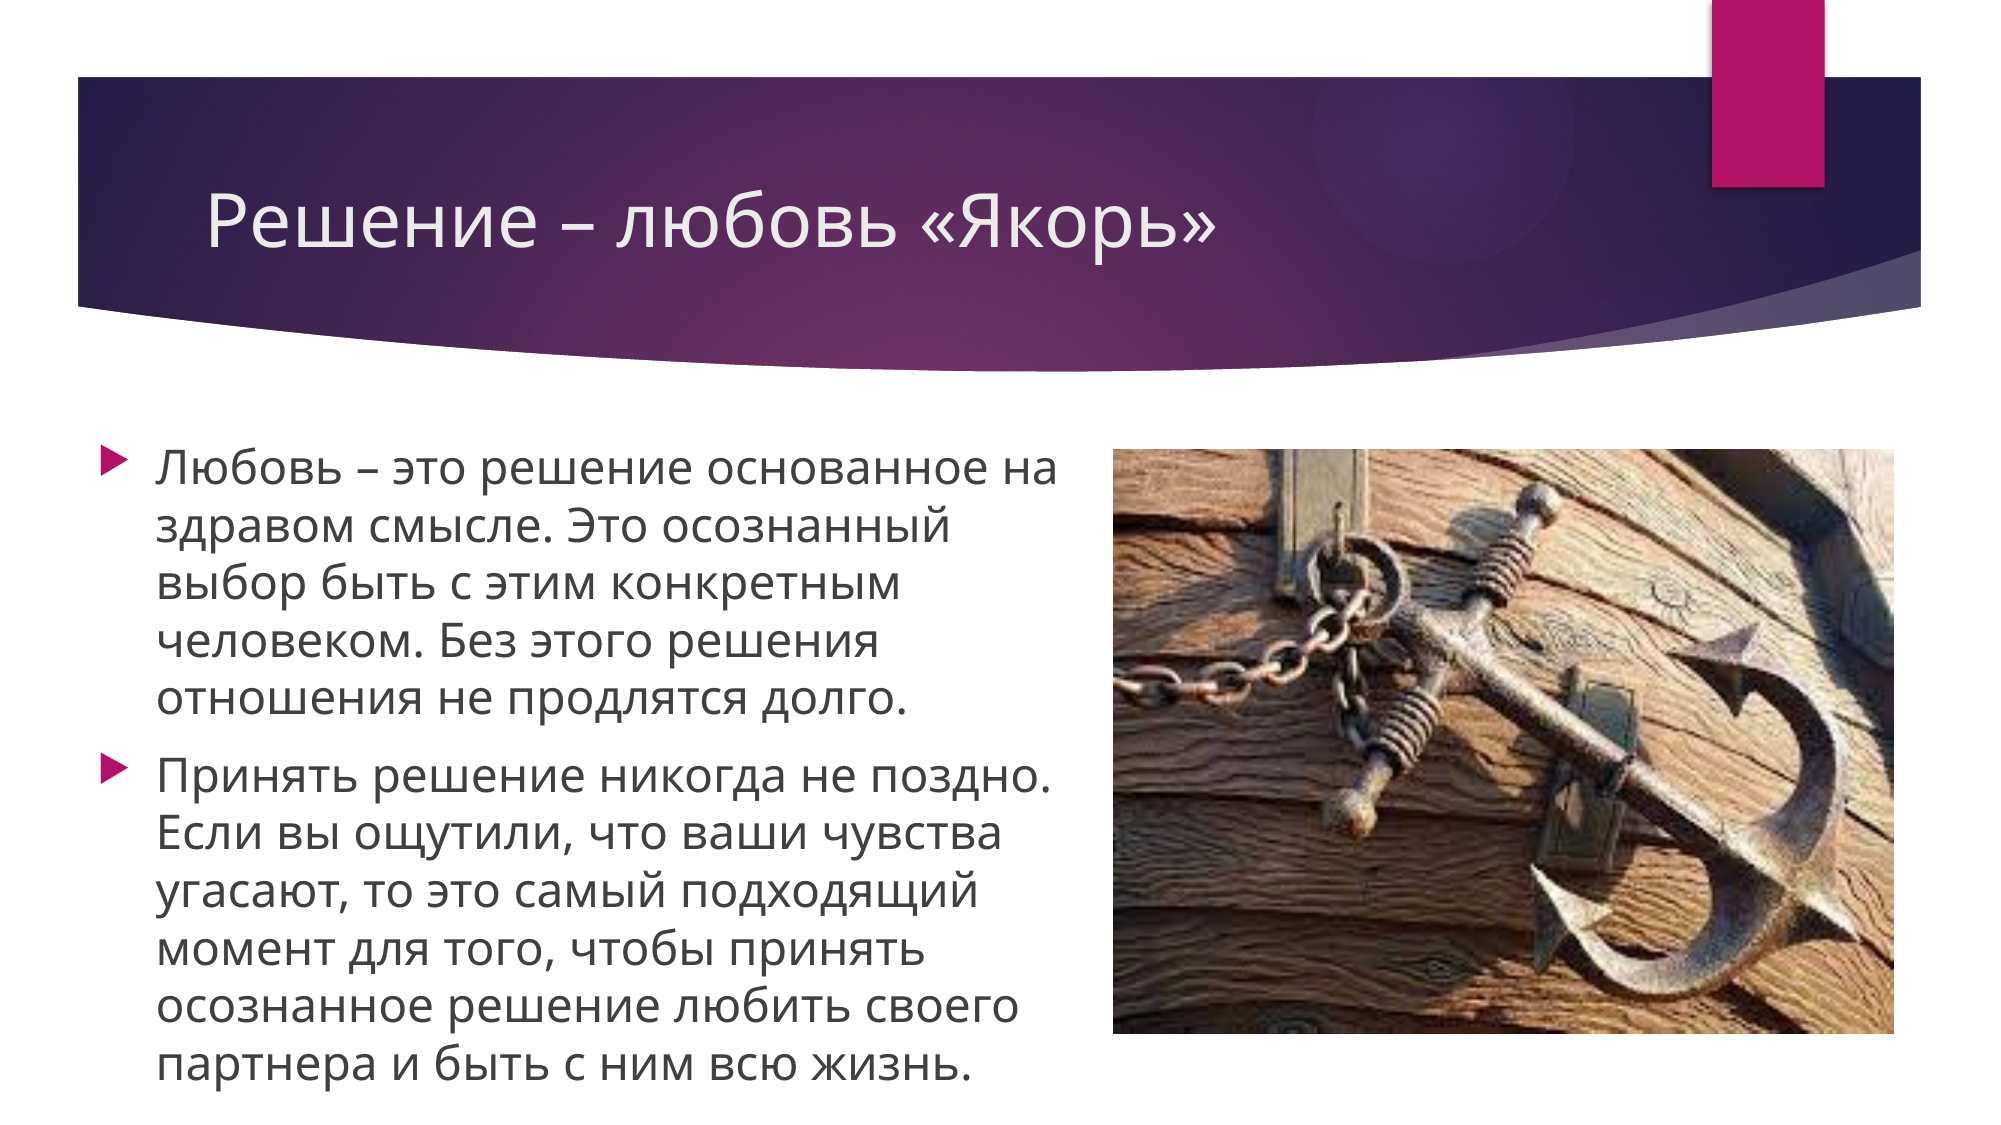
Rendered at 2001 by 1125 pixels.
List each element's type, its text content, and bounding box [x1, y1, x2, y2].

list Любовь – это решение основанное на здравом смысле. Это осознанный выбор быть с этим конкретным человеком. Без этого решения отношения не продлятся долго. Принять решение никогда не поздно. Если вы ощутили, что ваши чувства угасают, то это самый подходящий момент для того, чтобы принять осознанное решение любить своего партнера и быть с ним всю жизнь. [82, 428, 1077, 1107]
title Решение – любовь «Якорь» [189, 159, 1627, 276]
picture [1112, 448, 1894, 1034]
